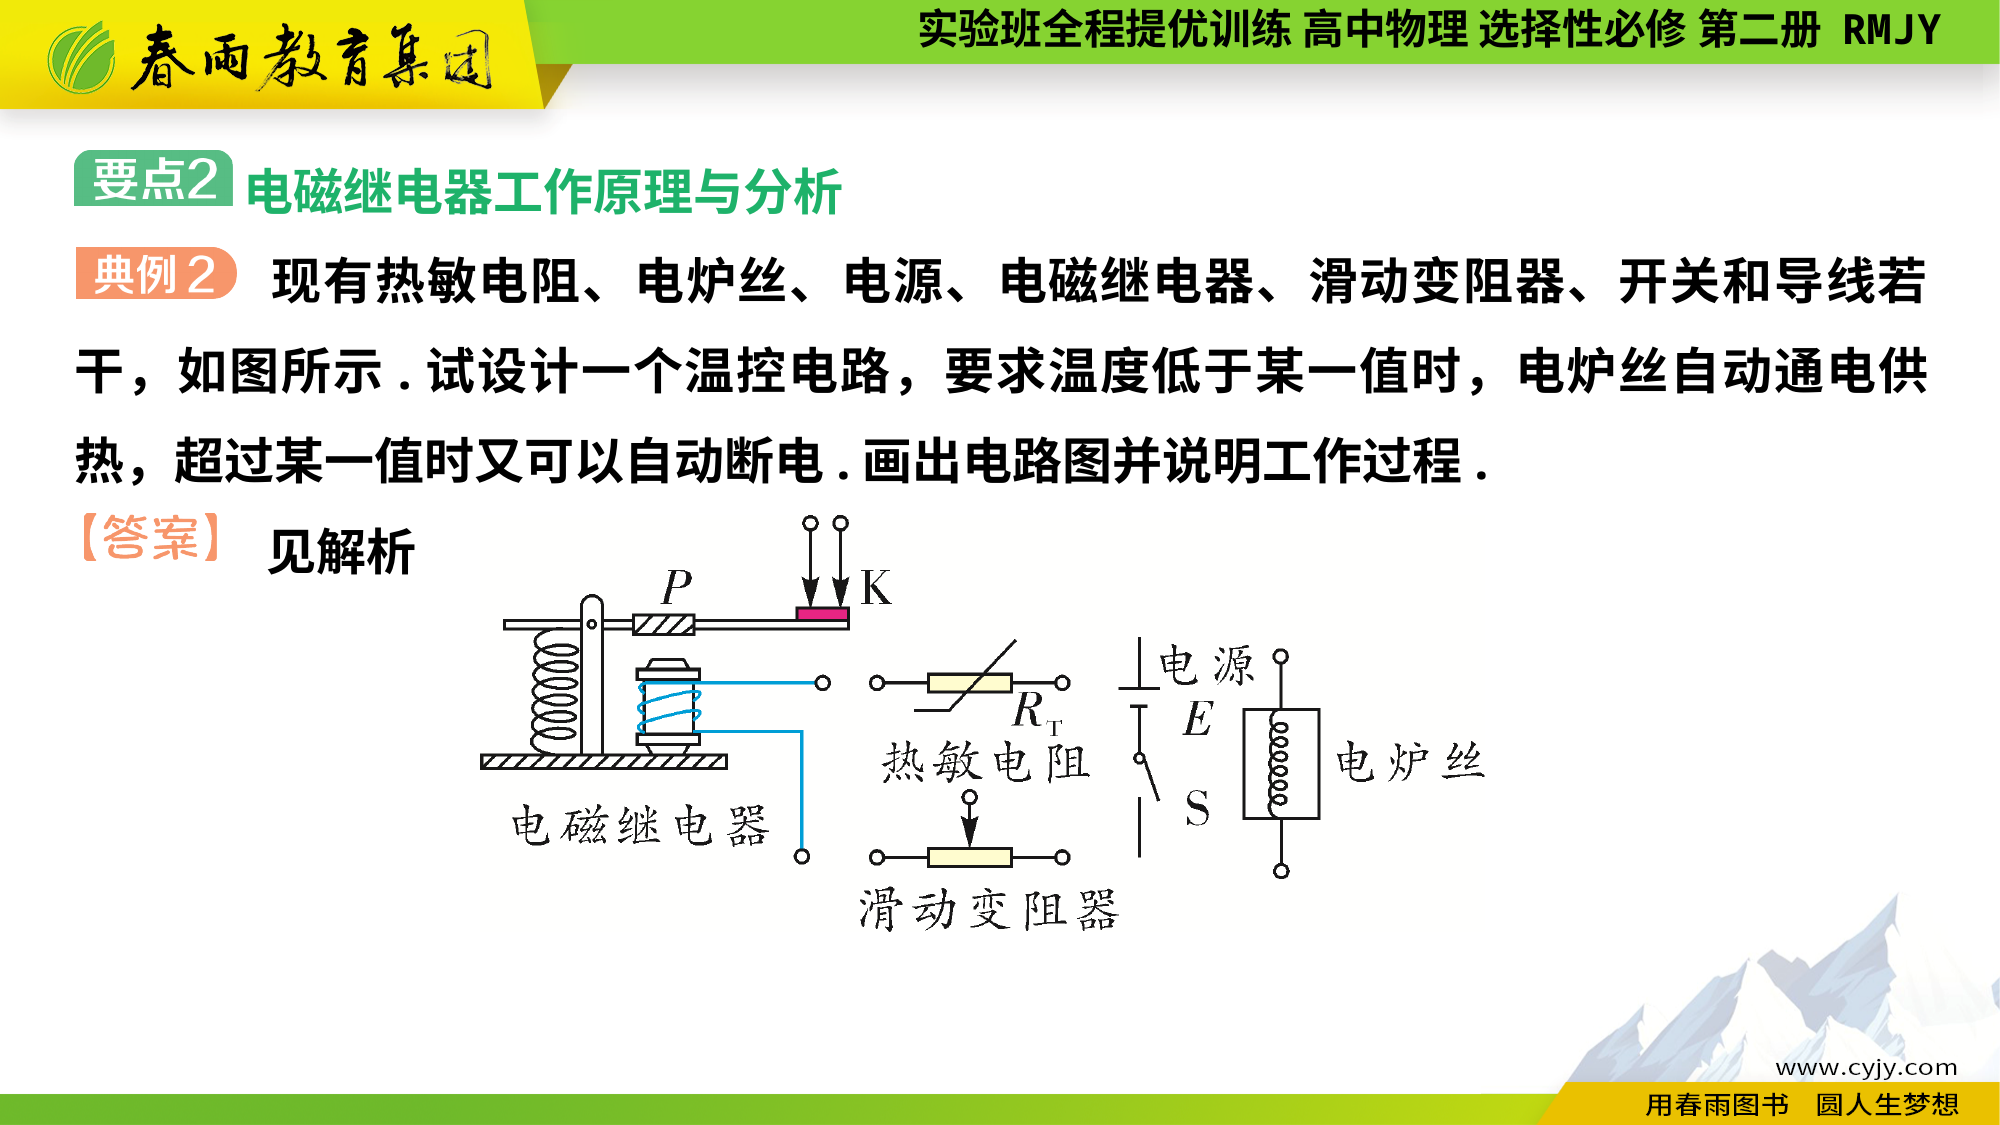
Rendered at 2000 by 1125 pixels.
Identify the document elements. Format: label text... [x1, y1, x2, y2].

text_box 见解析 [251, 482, 432, 588]
picture [0, 0, 2000, 1125]
list 电磁继电器工作原理与分析 现有热敏电阻、电炉丝、电源、电磁继电器、滑动变阻器、开关和导线若干，如图所示.试设计一个温控电路，要求温度低于某一值时，电炉丝自动通电供热，超过某一值时又可以自动断电.画出电路图并说明工作过程. [59, 122, 1944, 490]
